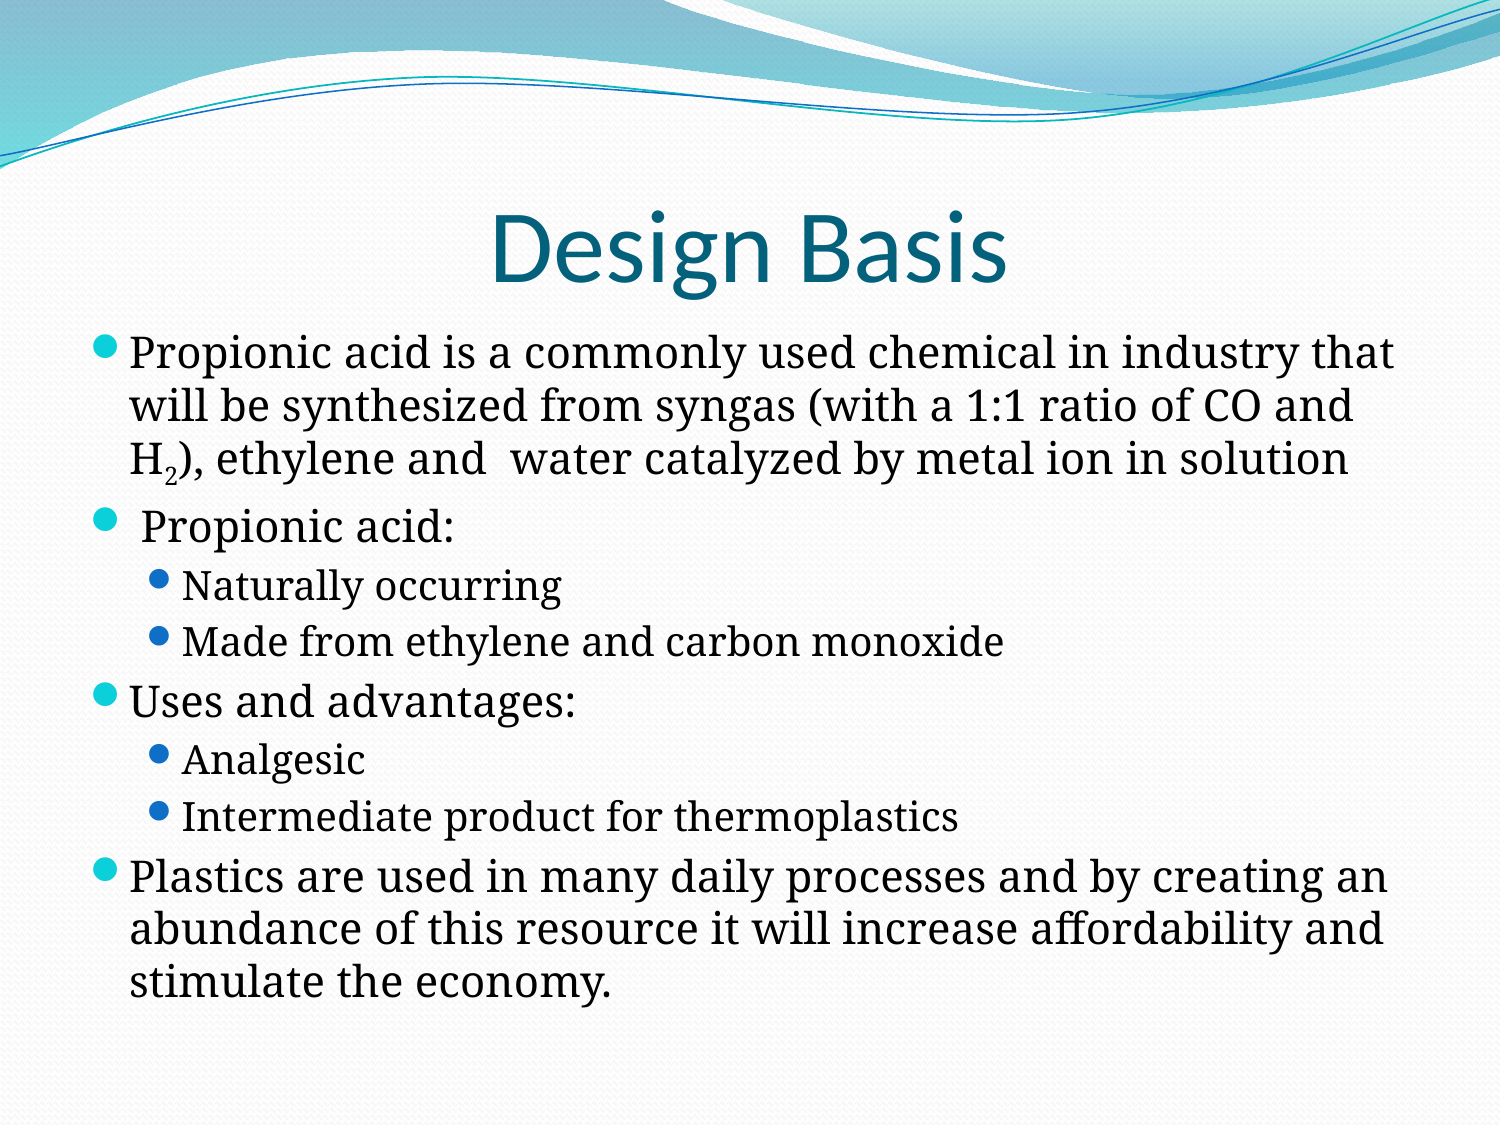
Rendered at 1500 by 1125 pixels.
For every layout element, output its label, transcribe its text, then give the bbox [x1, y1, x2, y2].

title Design Basis [75, 115, 1425, 303]
list Propionic acid is a commonly used chemical in industry that will be synthesized from syngas (with a 1:1 ratio of CO and H2), ethylene and water catalyzed by metal ion in solution Propionic acid: Naturally occurring Made from ethylene and carbon monoxide Uses and advantages: Analgesic Intermediate product for thermoplastics Plastics are used in many daily processes and by creating an abundance of this resource it will increase affordability and stimulate the economy. [75, 317, 1425, 1038]
